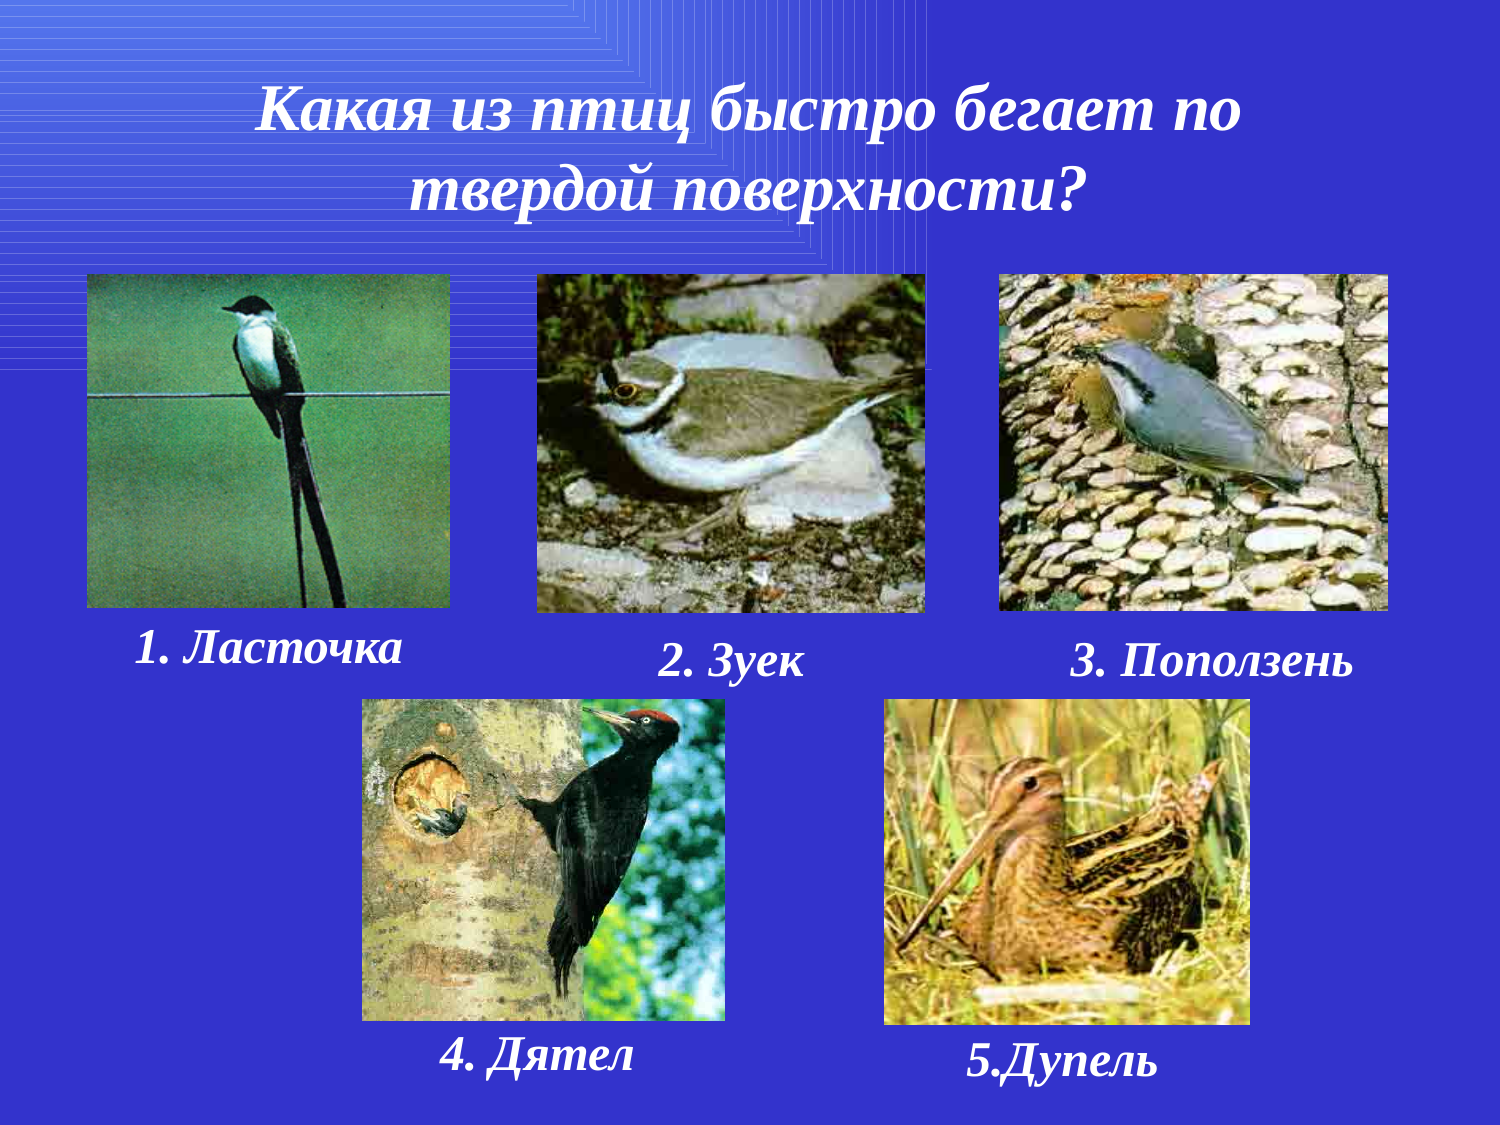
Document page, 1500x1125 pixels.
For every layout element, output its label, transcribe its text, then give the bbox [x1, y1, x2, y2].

picture [87, 274, 451, 609]
picture [884, 699, 1251, 1026]
text_box 5.Дупель [874, 1024, 1250, 1088]
picture [362, 699, 726, 1021]
text_box 1. Ласточка [87, 617, 450, 688]
picture [999, 274, 1388, 612]
text_box 2. Зуек [549, 622, 913, 700]
text_box 4. Дятел [349, 1012, 725, 1088]
text_box Какая из птиц быстро бегает по твердой поверхности? [112, 0, 1388, 288]
picture [537, 274, 926, 613]
text_box 3. Поползень [1024, 612, 1400, 700]
